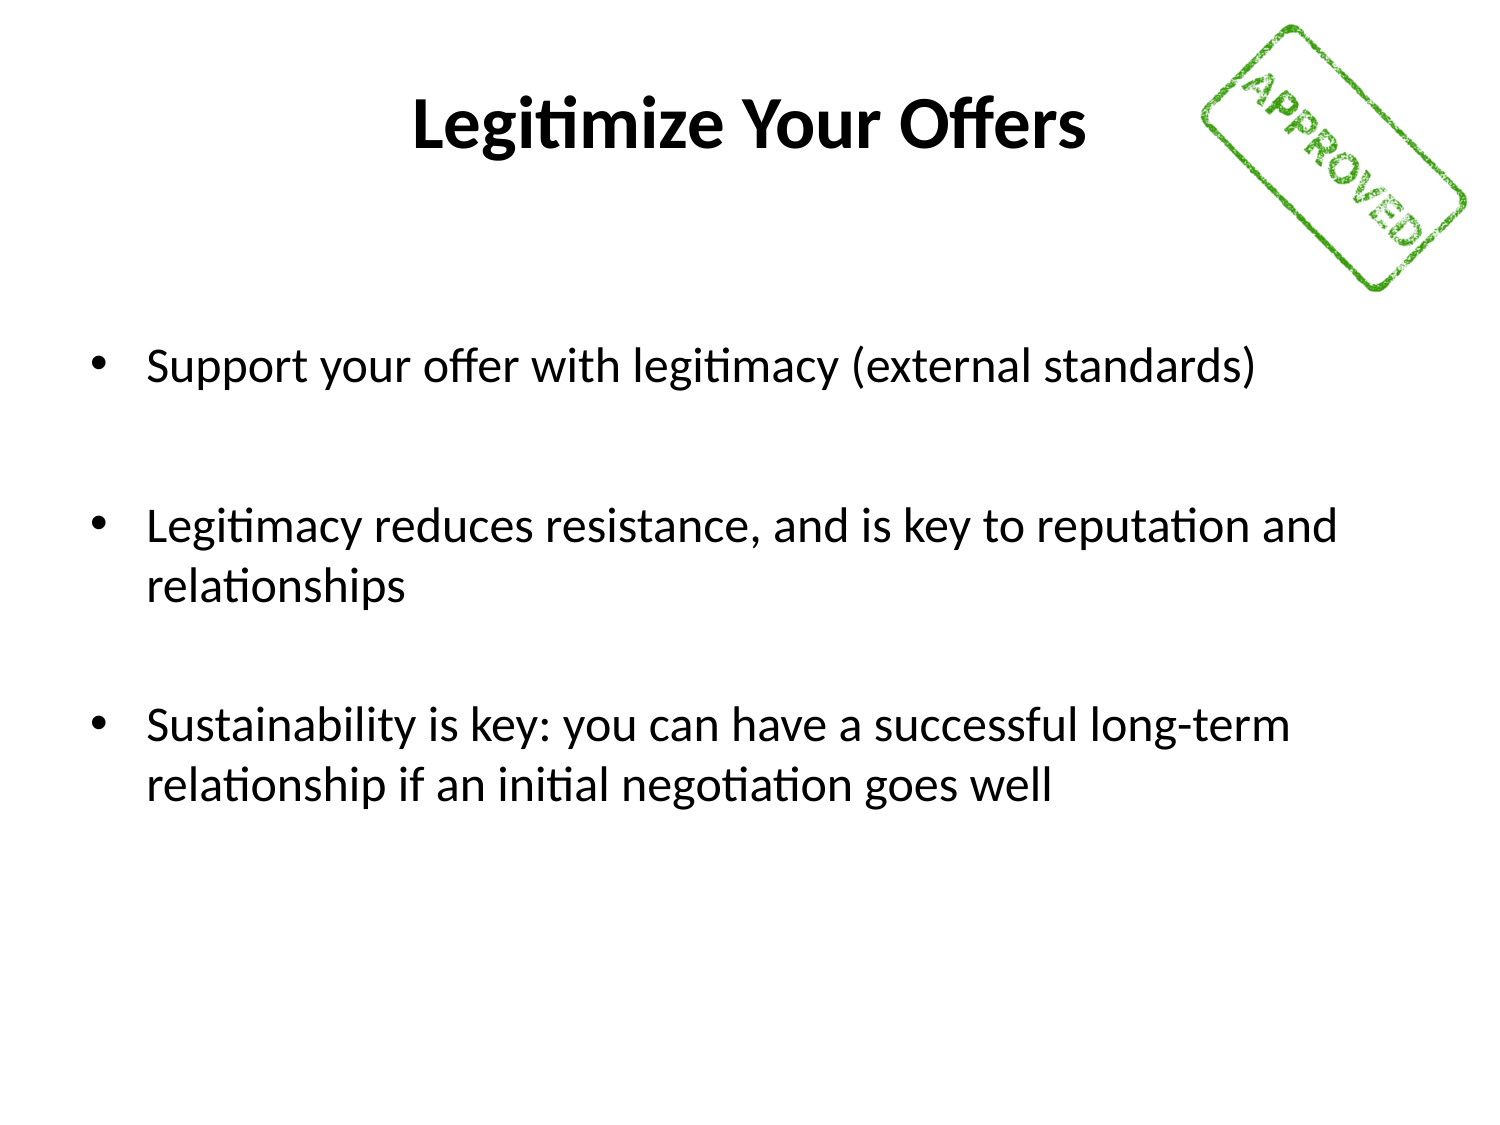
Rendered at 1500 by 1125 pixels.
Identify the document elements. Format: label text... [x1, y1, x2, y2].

title Legitimize Your Offers [75, 24, 1198, 213]
picture [1199, 24, 1468, 292]
list Support your offer with legitimacy (external standards) Legitimacy reduces resistance, and is key to reputation and relationships Sustainability is key: you can have a successful long-term relationship if an initial negotiation goes well [75, 324, 1425, 1125]
